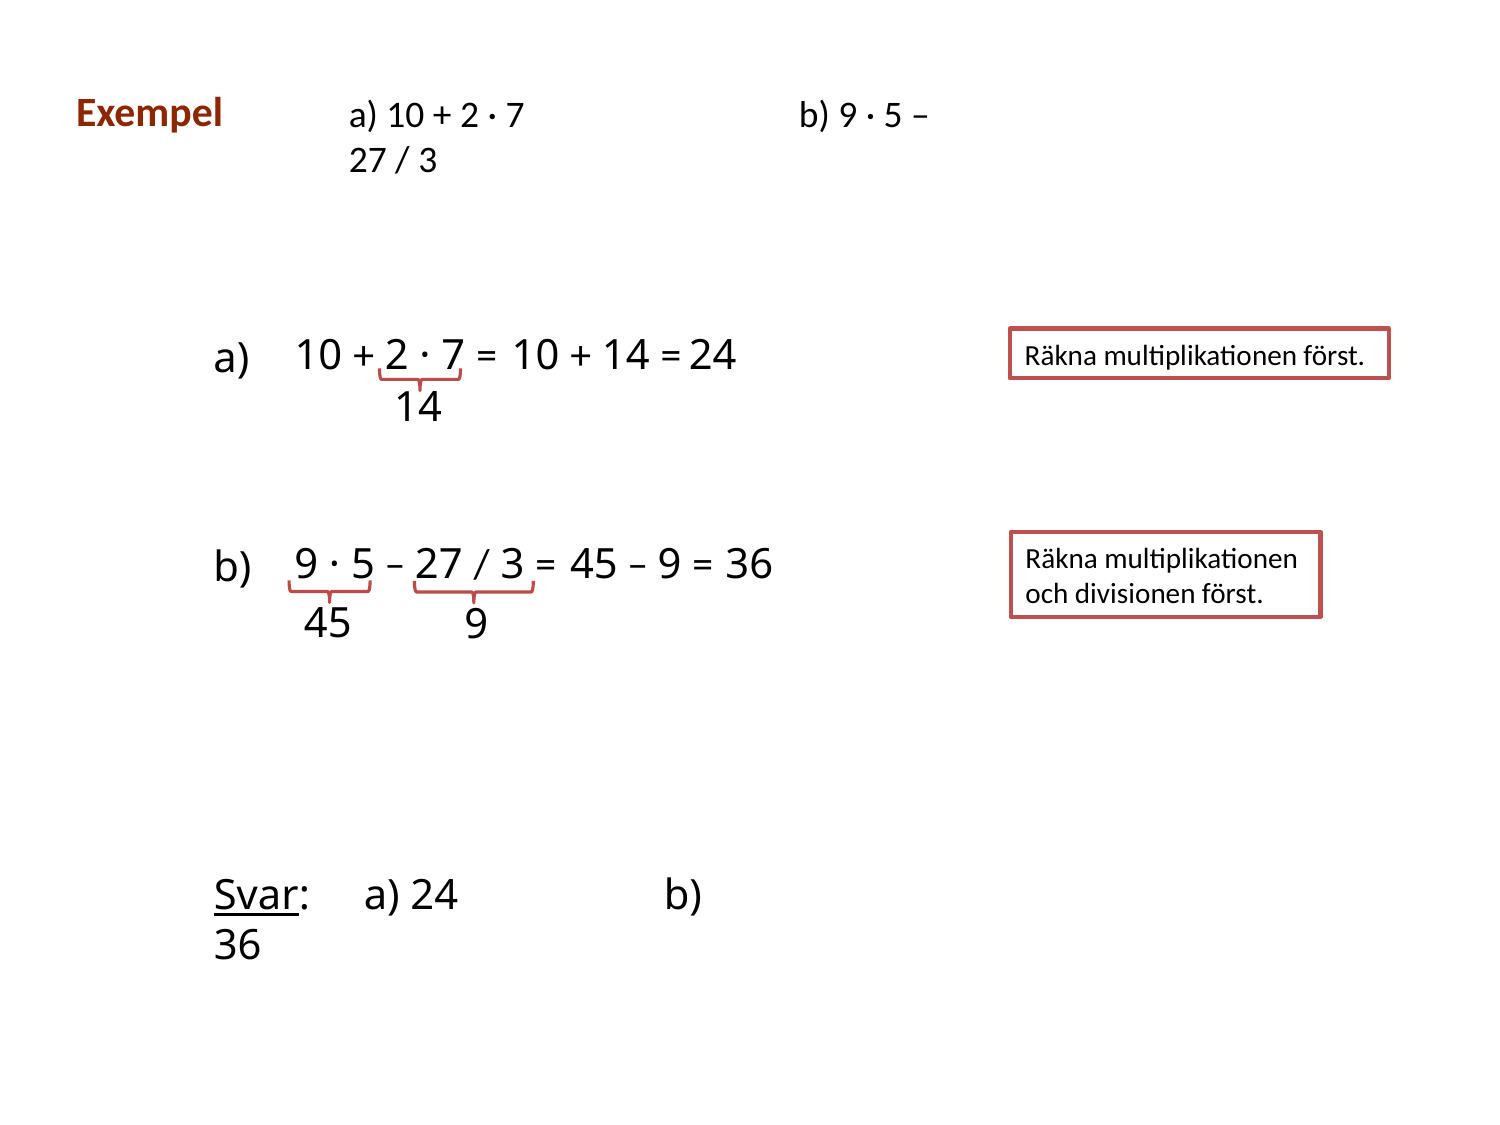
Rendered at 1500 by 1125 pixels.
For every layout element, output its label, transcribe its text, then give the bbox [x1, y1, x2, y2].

text_box 9 · 5 – 27 / 3 = [279, 529, 555, 595]
text_box b) [198, 532, 280, 597]
text_box 14 [379, 379, 461, 437]
text_box 45 – 9 = [555, 529, 710, 595]
text_box Räkna multiplikationen först. [1008, 326, 1391, 380]
text_box [288, 580, 371, 590]
text_box 9 [449, 593, 531, 654]
text_box 10 + 14 = [496, 321, 673, 386]
text_box [413, 580, 535, 604]
text_box 24 [673, 321, 780, 386]
text_box 36 [710, 529, 803, 595]
text_box 45 [289, 588, 379, 654]
text_box Exempel [61, 77, 239, 143]
text_box Räkna multiplikationen och divisionen först. [1009, 530, 1323, 619]
text_box 10 + 2 · 7 = [279, 321, 496, 386]
text_box [378, 368, 462, 392]
text_box a) [198, 323, 280, 389]
text_box Svar: a) 24 b) 36 [199, 860, 750, 976]
text_box a) 10 + 2 · 7 b) 9 · 5 – 27 / 3 [334, 82, 1010, 188]
